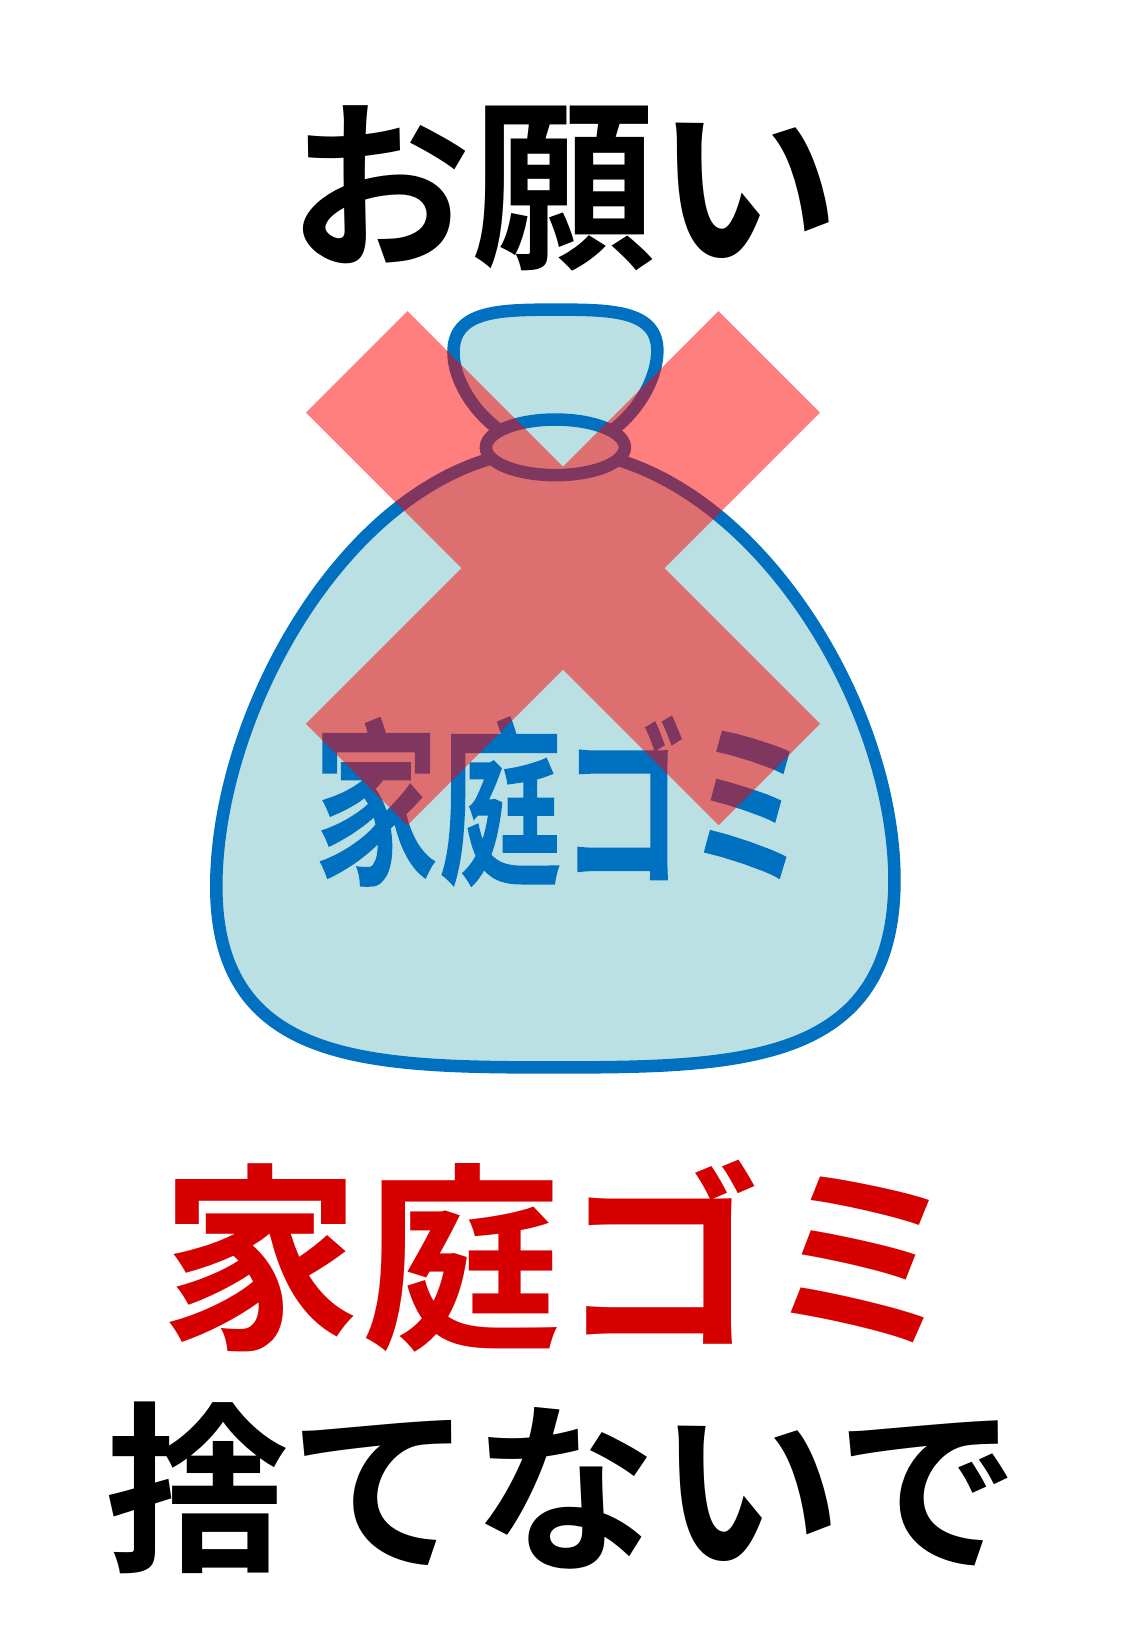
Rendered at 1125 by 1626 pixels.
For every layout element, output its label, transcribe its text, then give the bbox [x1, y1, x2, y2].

text_box お願い [2, 63, 1125, 299]
text_box 家庭ゴミ 捨てないで [1, 1126, 1125, 1602]
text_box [165, 170, 961, 1068]
